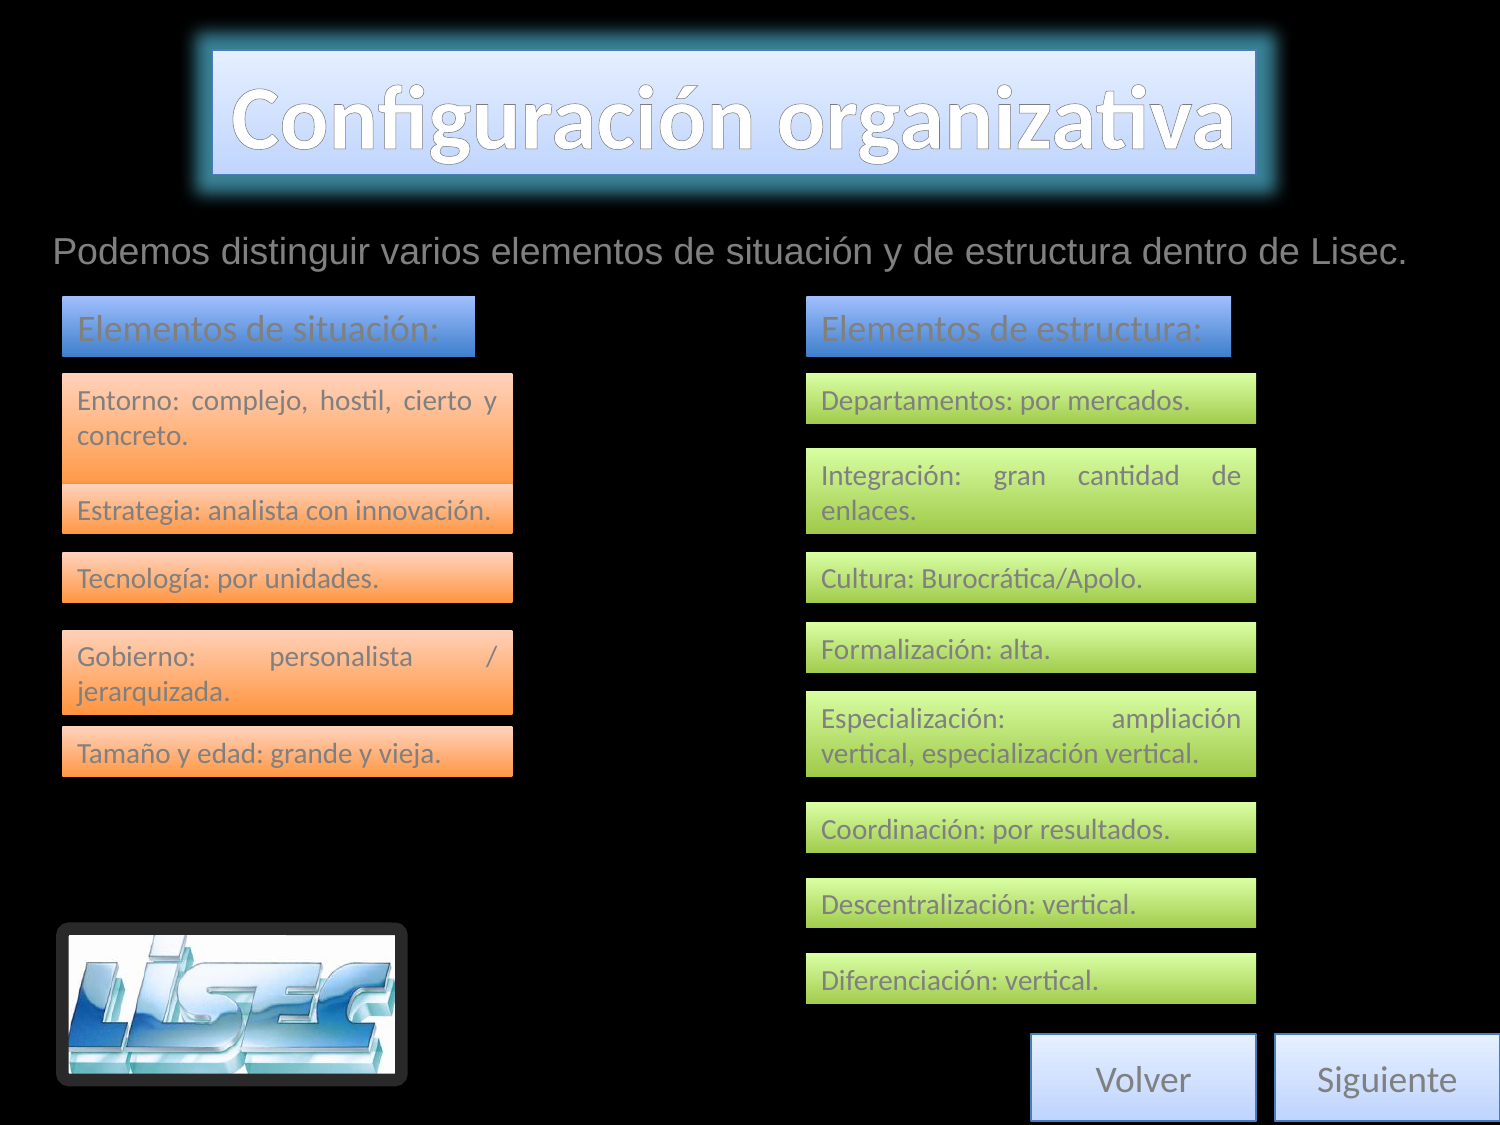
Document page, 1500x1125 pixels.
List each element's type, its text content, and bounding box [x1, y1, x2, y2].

text_box Descentralización: vertical. [806, 878, 1257, 928]
text_box Configuración organizativa [212, 49, 1257, 175]
text_box Podemos distinguir varios elementos de situación y de estructura dentro de Lisec. [37, 219, 1450, 279]
text_box Especialización: ampliación vertical, especialización vertical. [806, 691, 1257, 777]
text_box Departamentos: por mercados. [806, 373, 1257, 424]
text_box Diferenciación: vertical. [806, 953, 1257, 1004]
picture [62, 928, 402, 1081]
text_box Integración: gran cantidad de enlaces. [806, 448, 1257, 534]
text_box Cultura: Burocrática/Apolo. [806, 552, 1257, 603]
text_box Formalización: alta. [806, 622, 1257, 673]
text_box Gobierno: personalista / jerarquizada. [62, 630, 513, 715]
text_box Entorno: complejo, hostil, cierto y concreto. [62, 373, 513, 483]
text_box Tamaño y edad: grande y vieja. [62, 743, 513, 777]
text_box Elementos de estructura: [806, 296, 1232, 357]
text_box Tamaño y edad: grande y vieja. [62, 726, 513, 740]
text_box Tecnología: por unidades. [62, 552, 513, 603]
text_box Elementos de situación: [62, 296, 475, 357]
text_box Volver [1030, 1033, 1257, 1122]
text_box Coordinación: por resultados. [806, 802, 1257, 853]
text_box Estrategia: analista con innovación. [62, 484, 513, 534]
text_box Siguiente [1274, 1033, 1500, 1122]
